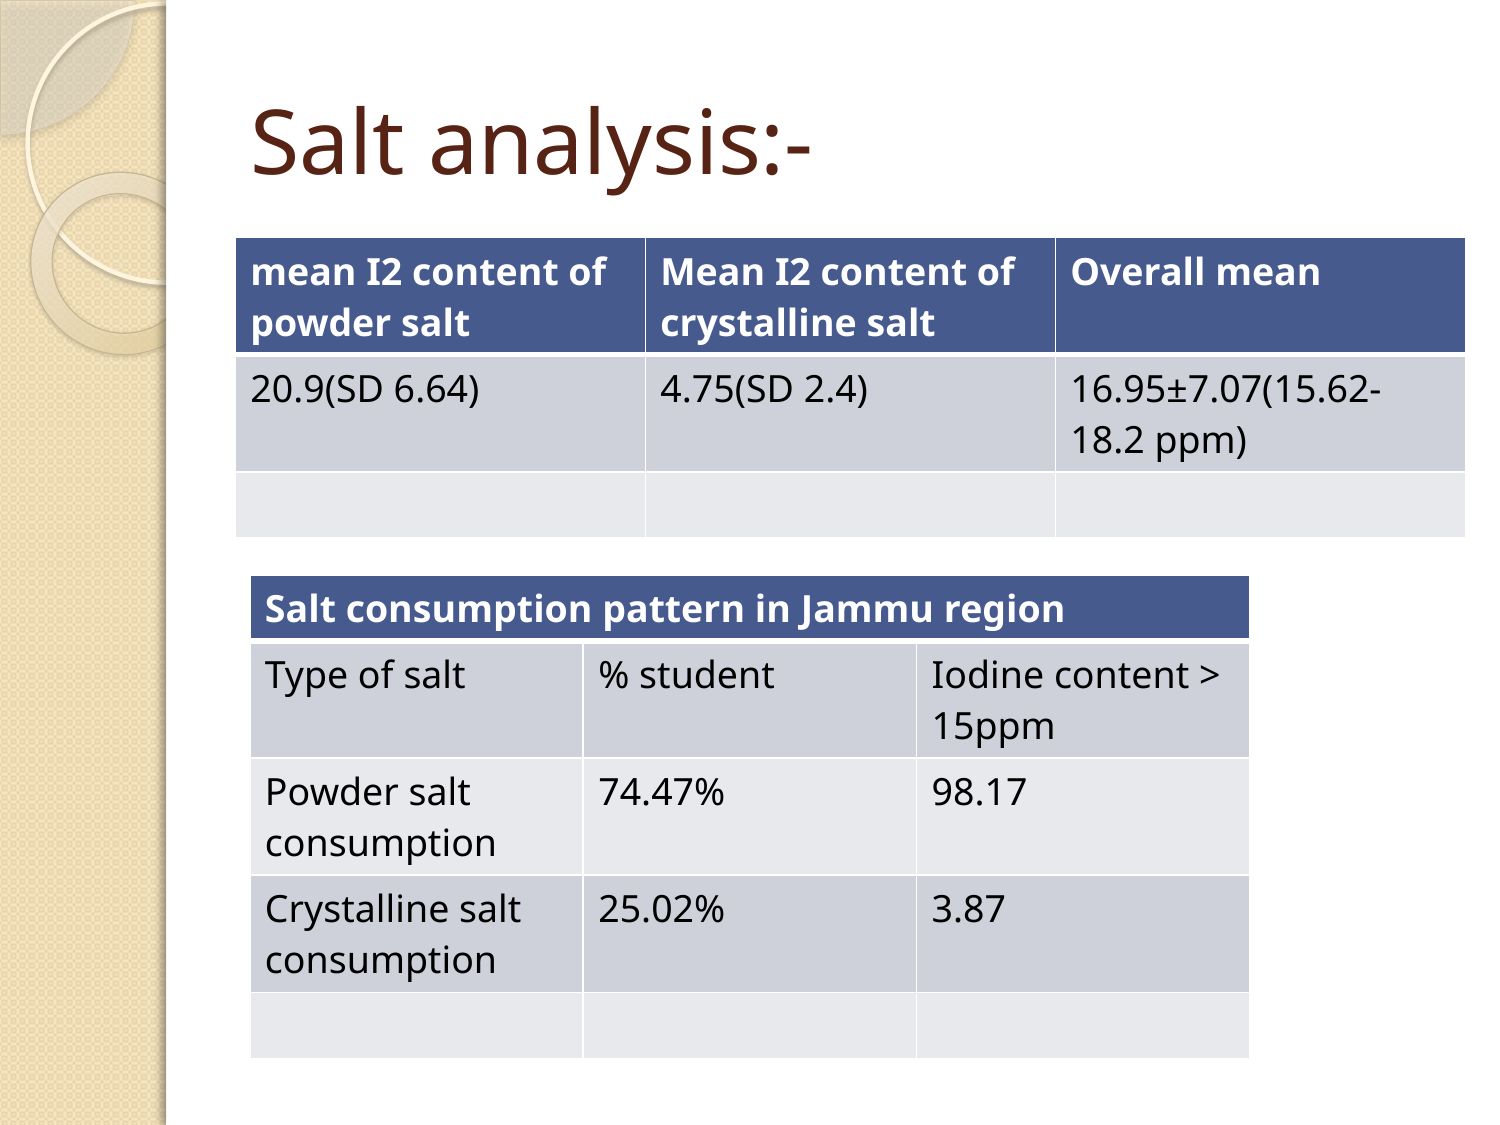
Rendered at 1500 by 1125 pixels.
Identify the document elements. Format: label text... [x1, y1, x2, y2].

table_cell [1056, 473, 1465, 537]
table_cell % student [584, 644, 916, 757]
table_cell 4.75(SD 2.4) [646, 357, 1055, 471]
table_cell [917, 993, 1249, 1058]
table_cell 3.87 [917, 876, 1249, 992]
table_cell Powder salt consumption [251, 759, 582, 874]
table_cell [236, 473, 645, 537]
table_header Overall mean [1056, 238, 1465, 352]
table_header Mean I2 content of crystalline salt [646, 238, 1055, 352]
table_cell [584, 993, 916, 1058]
title Salt analysis:- [235, 45, 1466, 233]
table_cell Iodine content > 15ppm [917, 644, 1249, 757]
table_cell Crystalline salt consumption [251, 876, 582, 992]
table_cell 16.95±7.07(15.62-18.2 ppm) [1056, 357, 1465, 471]
table_header mean I2 content of powder salt [236, 238, 645, 352]
table_cell 98.17 [917, 759, 1249, 874]
table_cell 74.47% [584, 759, 916, 874]
table_cell 20.9(SD 6.64) [236, 357, 645, 471]
table_header Salt consumption pattern in Jammu region [251, 576, 1249, 638]
table_cell [646, 473, 1055, 537]
table_cell Type of salt [251, 644, 582, 757]
table_cell [251, 993, 582, 1058]
table_cell 25.02% [584, 876, 916, 992]
